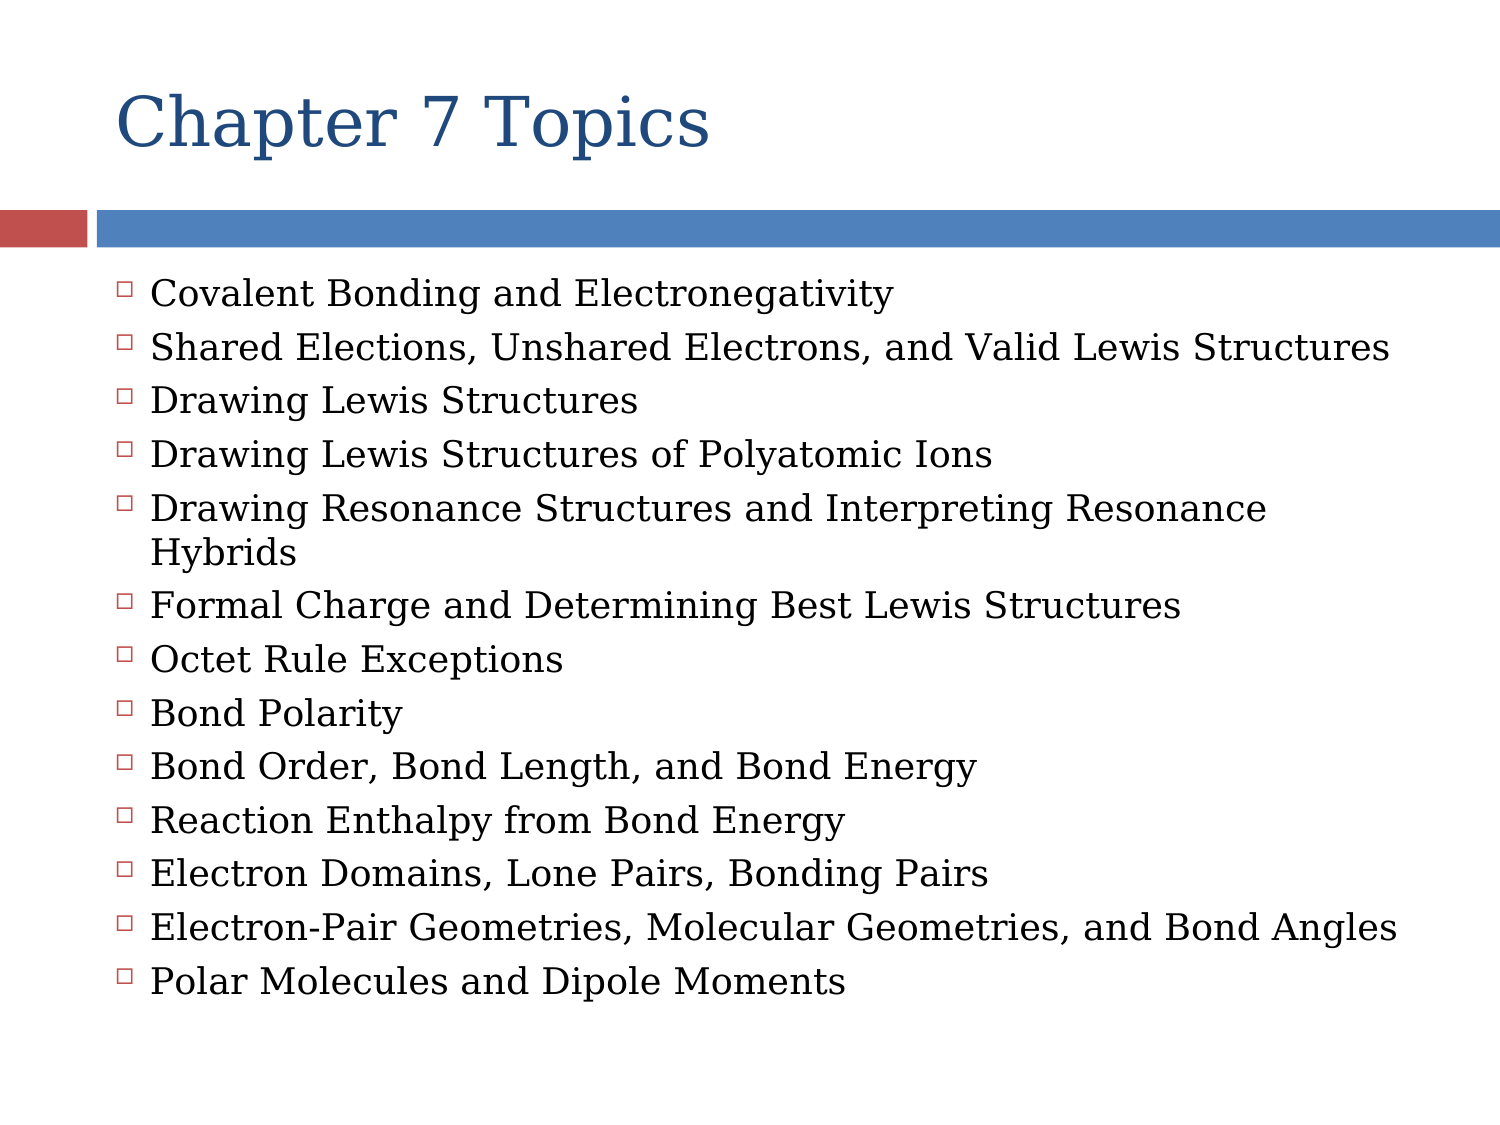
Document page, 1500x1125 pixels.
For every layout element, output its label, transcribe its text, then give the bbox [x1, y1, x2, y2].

title Chapter 7 Topics [100, 37, 1438, 200]
list Covalent Bonding and Electronegativity Shared Elections, Unshared Electrons, and Valid Lewis Structures Drawing Lewis Structures Drawing Lewis Structures of Polyatomic Ions Drawing Resonance Structures and Interpreting Resonance Hybrids Formal Charge and Determining Best Lewis Structures Octet Rule Exceptions Bond Polarity Bond Order, Bond Length, and Bond Energy Reaction Enthalpy from Bond Energy Electron Domains, Lone Pairs, Bonding Pairs Electron-Pair Geometries, Molecular Geometries, and Bond Angles Polar Molecules and Dipole Moments [100, 262, 1438, 1069]
